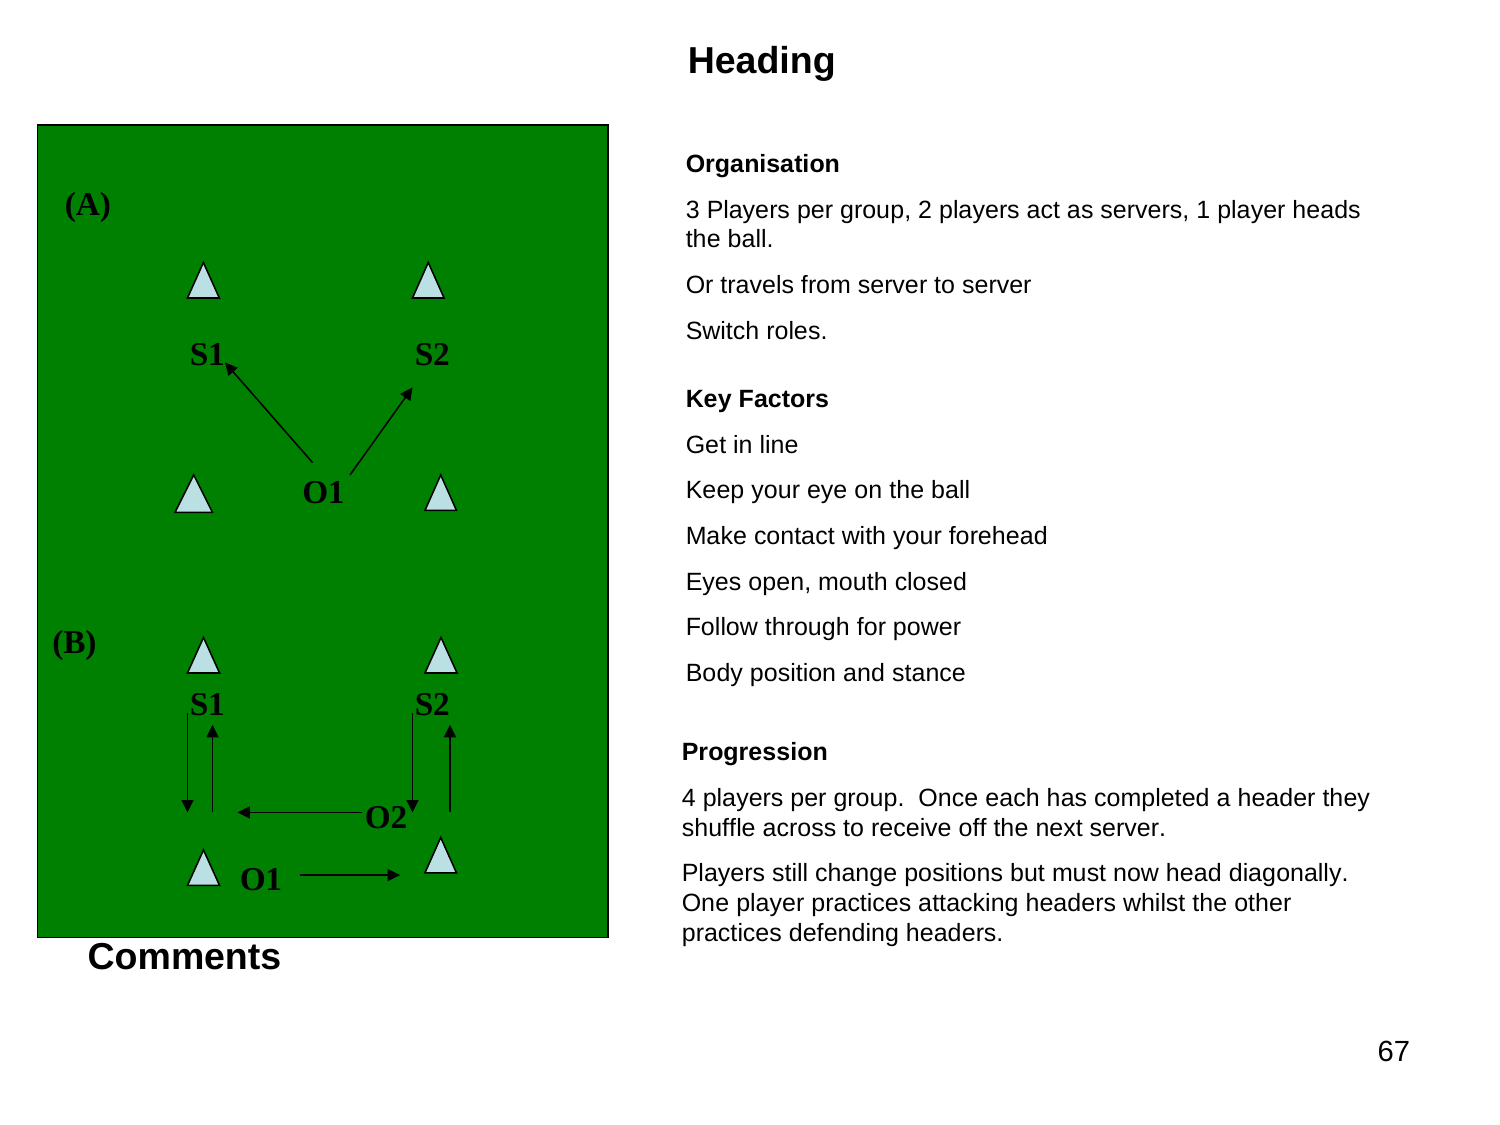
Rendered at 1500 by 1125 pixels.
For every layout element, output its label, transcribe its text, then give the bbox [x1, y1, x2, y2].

text_box [406, 712, 419, 813]
text_box [443, 724, 457, 813]
text_box [425, 837, 457, 873]
text_box Organisation 3 Players per group, 2 players act as servers, 1 player heads the ball. Or travels from server to server Switch roles. [671, 139, 1412, 352]
text_box [425, 474, 457, 511]
text_box Progression 4 players per group. Once each has completed a header they shuffle across to receive off the next server. Players still change positions but must now head diagonally. One player practices attacking headers whilst the other practices defending headers. [667, 727, 1412, 955]
text_box [187, 637, 220, 673]
text_box [424, 637, 457, 673]
text_box Key Factors Get in line Keep your eye on the ball Make contact with your forehead Eyes open, mouth closed Follow through for power Body position and stance [671, 375, 1396, 694]
text_box [349, 387, 413, 475]
text_box (A) [50, 174, 138, 231]
text_box [299, 868, 400, 882]
text_box [174, 474, 213, 513]
text_box (B) [37, 612, 138, 668]
text_box S1 [174, 674, 275, 731]
text_box S1 [174, 324, 263, 381]
text_box Comments [72, 924, 624, 986]
text_box O1 [287, 462, 375, 518]
text_box [206, 724, 219, 813]
text_box [187, 262, 220, 298]
text_box O1 [224, 849, 313, 906]
text_box S2 [399, 324, 475, 381]
text_box [225, 362, 313, 463]
text_box <number> [1074, 1024, 1425, 1103]
text_box [37, 124, 608, 938]
text_box [181, 712, 194, 813]
text_box [412, 262, 444, 298]
text_box [237, 806, 363, 819]
text_box O2 [350, 787, 438, 843]
text_box [187, 849, 220, 886]
text_box S2 [399, 674, 500, 731]
text_box Heading [253, 0, 1270, 158]
